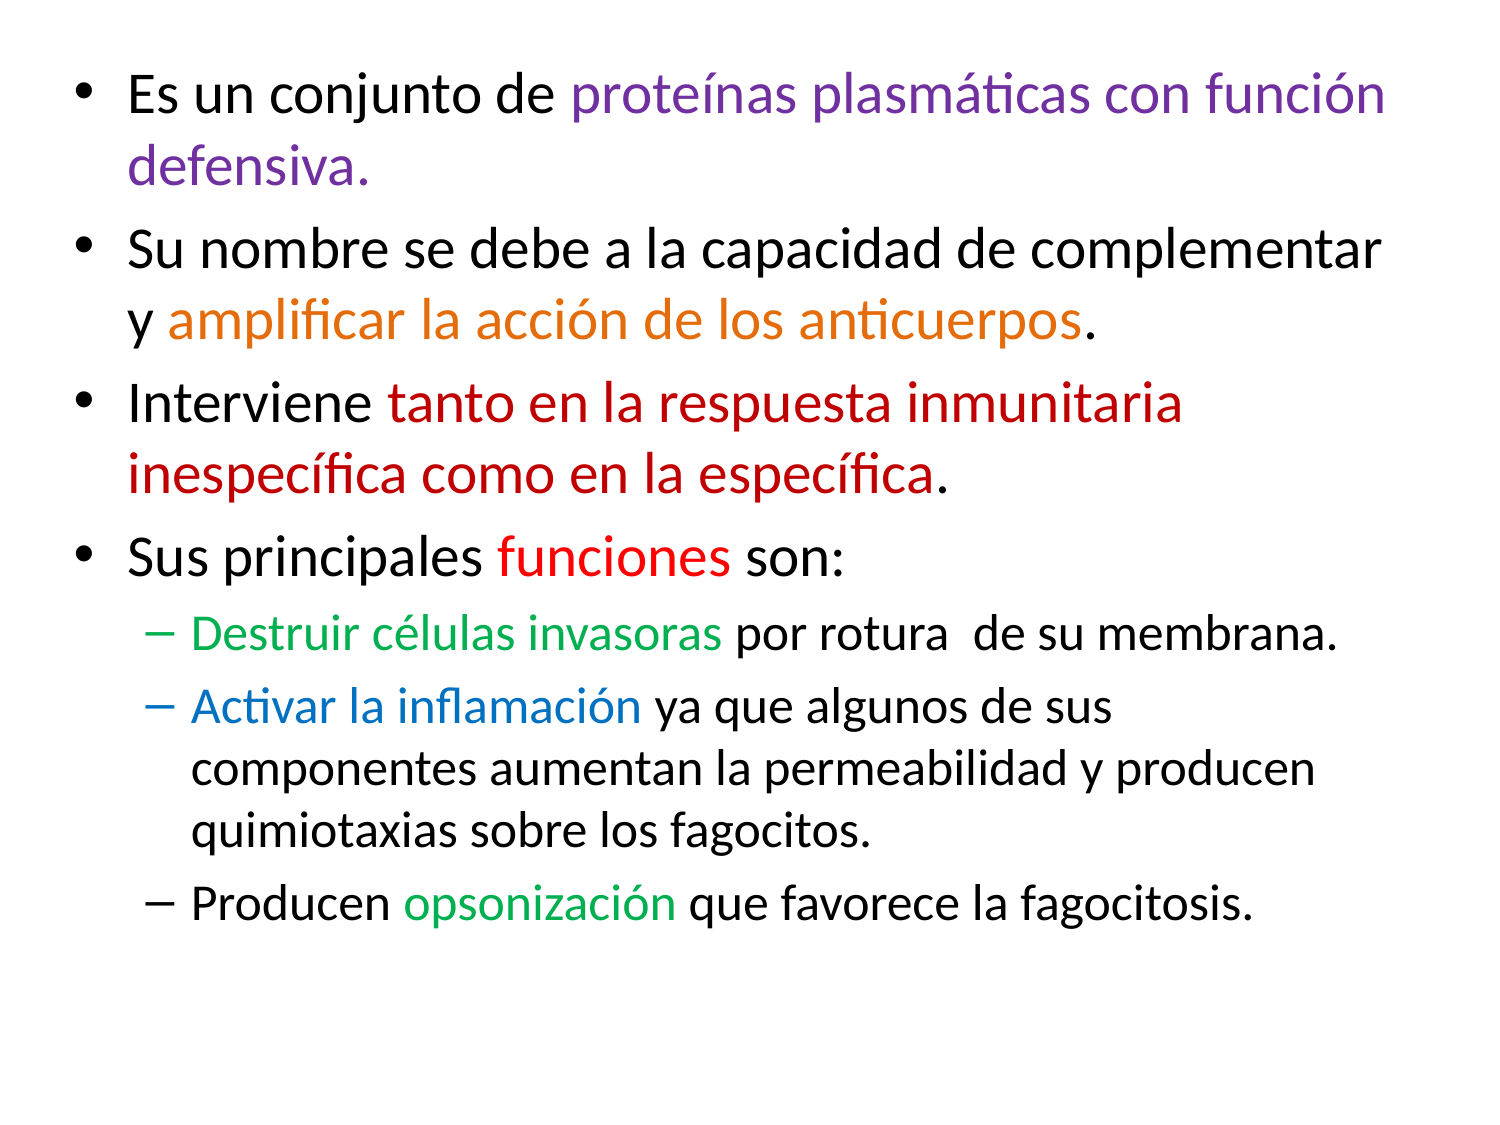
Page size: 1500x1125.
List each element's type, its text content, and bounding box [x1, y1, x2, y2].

list Es un conjunto de proteínas plasmáticas con función defensiva. Su nombre se debe a la capacidad de complementar y amplificar la acción de los anticuerpos. Interviene tanto en la respuesta inmunitaria inespecífica como en la específica. Sus principales funciones son: Destruir células invasoras por rotura de su membrana. Activar la inflamación ya que algunos de sus componentes aumentan la permeabilidad y producen quimiotaxias sobre los fagocitos. Producen opsonización que favorece la fagocitosis. [58, 46, 1414, 1079]
